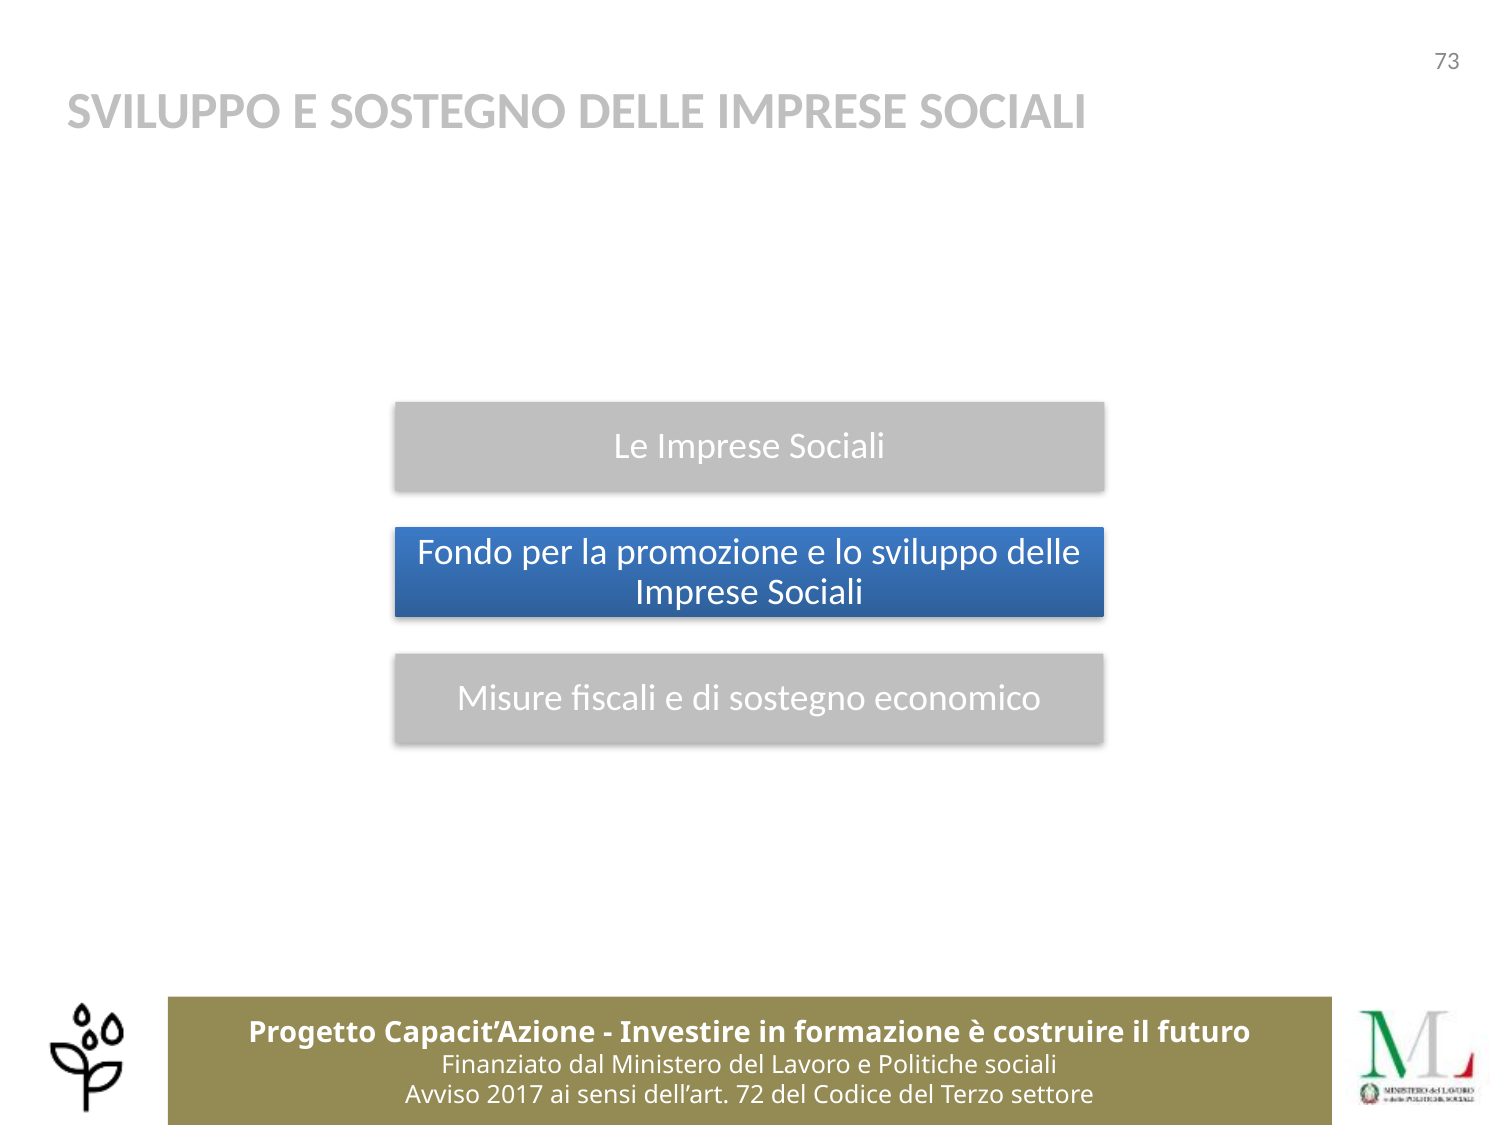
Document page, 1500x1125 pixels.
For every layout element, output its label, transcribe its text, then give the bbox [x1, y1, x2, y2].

picture [1345, 1009, 1491, 1106]
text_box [394, 216, 1106, 928]
text_box Progetto Capacit’Azione - Investire in formazione è costruire il futuro Finanziato dal Ministero del Lavoro e Politiche sociali Avviso 2017 ai sensi dell’art. 72 del Codice del Terzo settore [166, 994, 1334, 1125]
picture [47, 1002, 129, 1113]
text_box SVILUPPO E SOSTEGNO DELLE IMPRESE SOCIALI [39, 69, 1115, 159]
slide_number 73 [1124, 29, 1475, 90]
